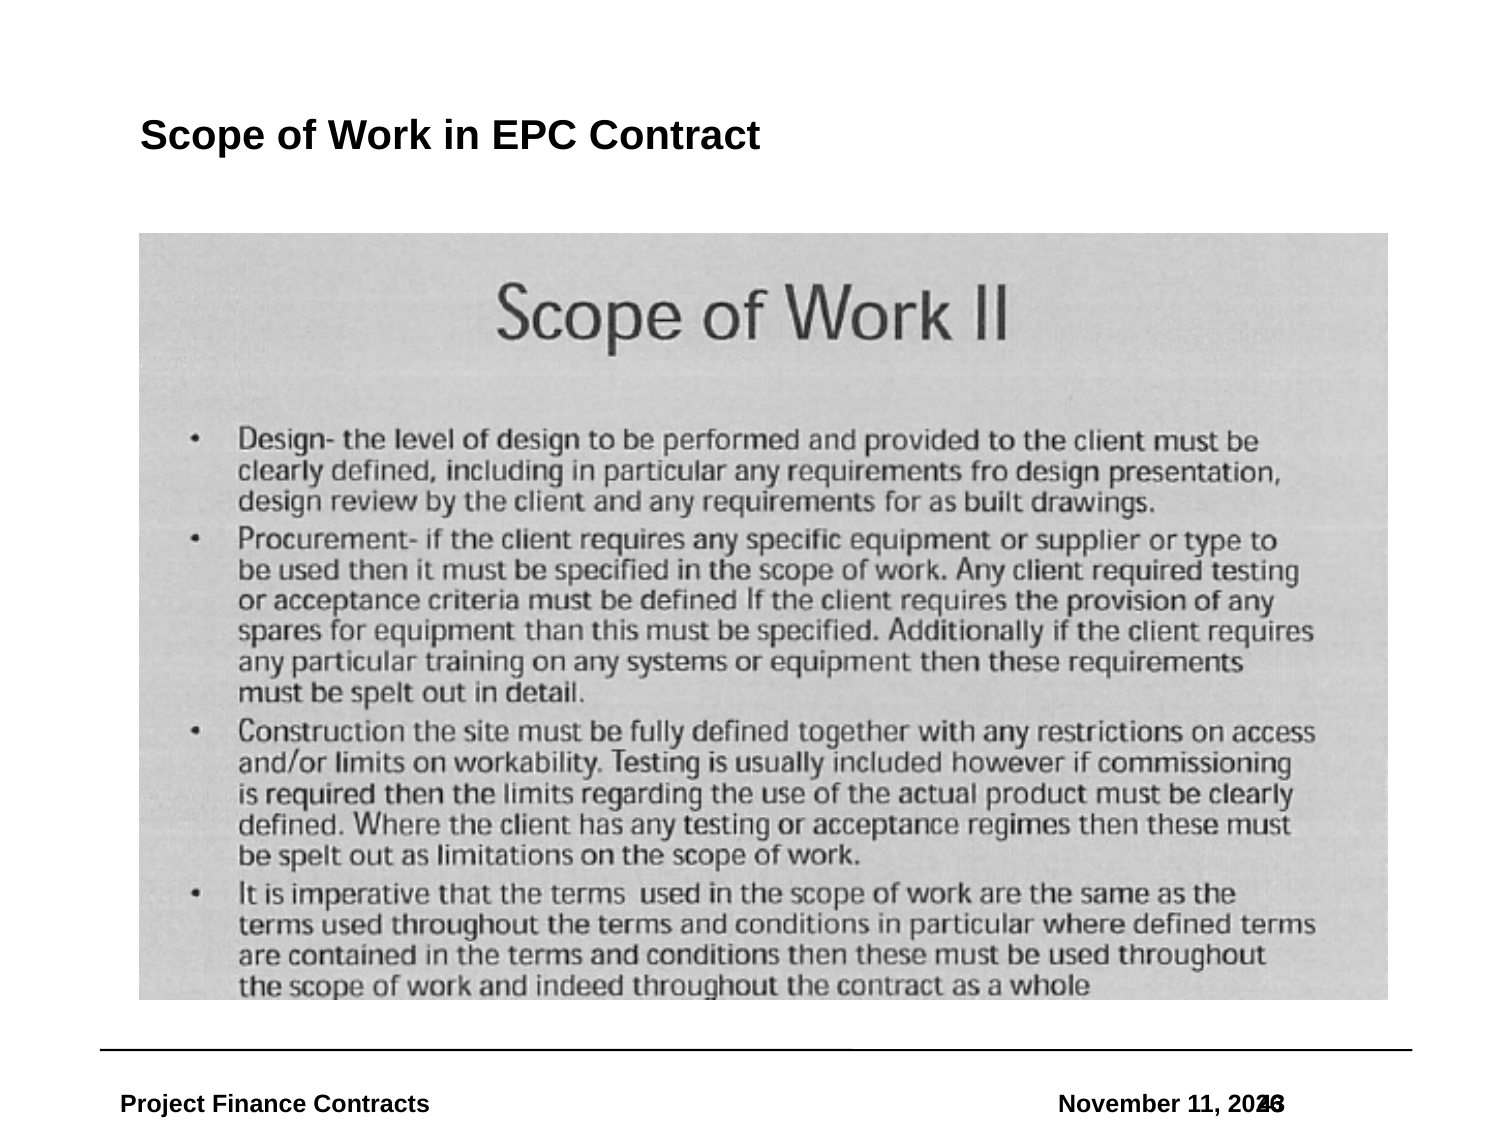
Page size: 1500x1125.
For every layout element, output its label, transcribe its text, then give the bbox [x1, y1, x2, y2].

title Scope of Work in EPC Contract [124, 99, 1288, 226]
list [139, 233, 1388, 1001]
